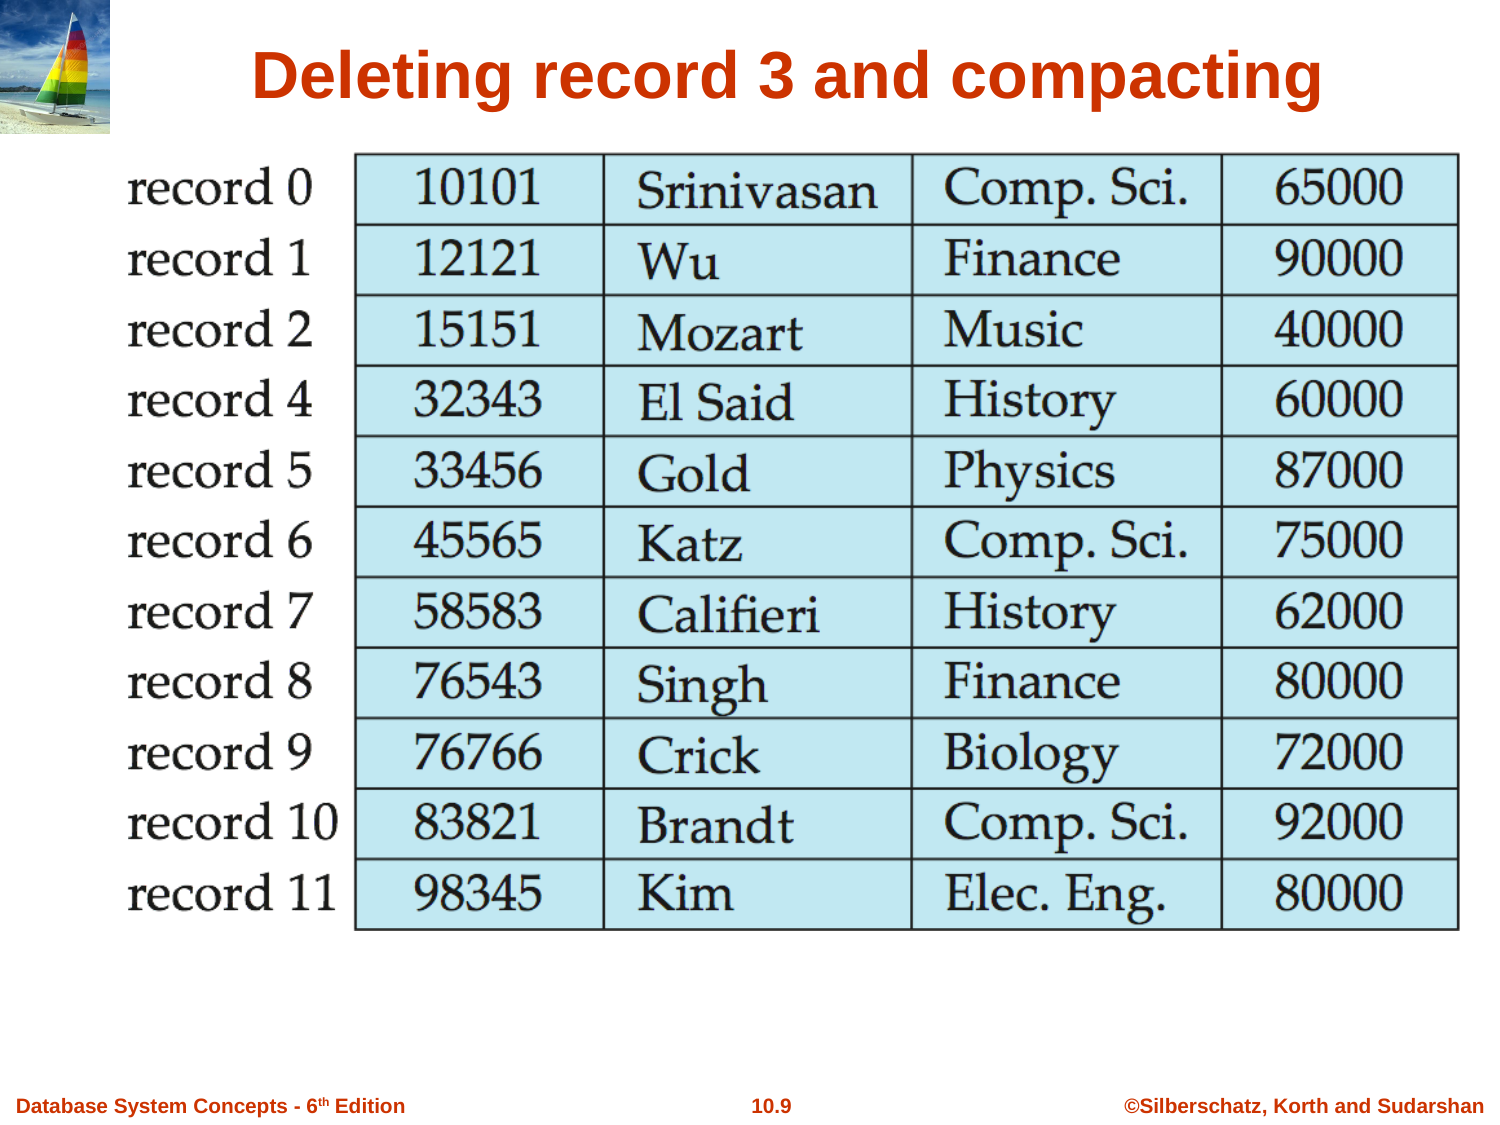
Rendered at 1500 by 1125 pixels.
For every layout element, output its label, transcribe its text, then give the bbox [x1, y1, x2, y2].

picture [0, 0, 110, 134]
title Deleting record 3 and compacting [125, 18, 1452, 120]
picture [127, 150, 1461, 931]
